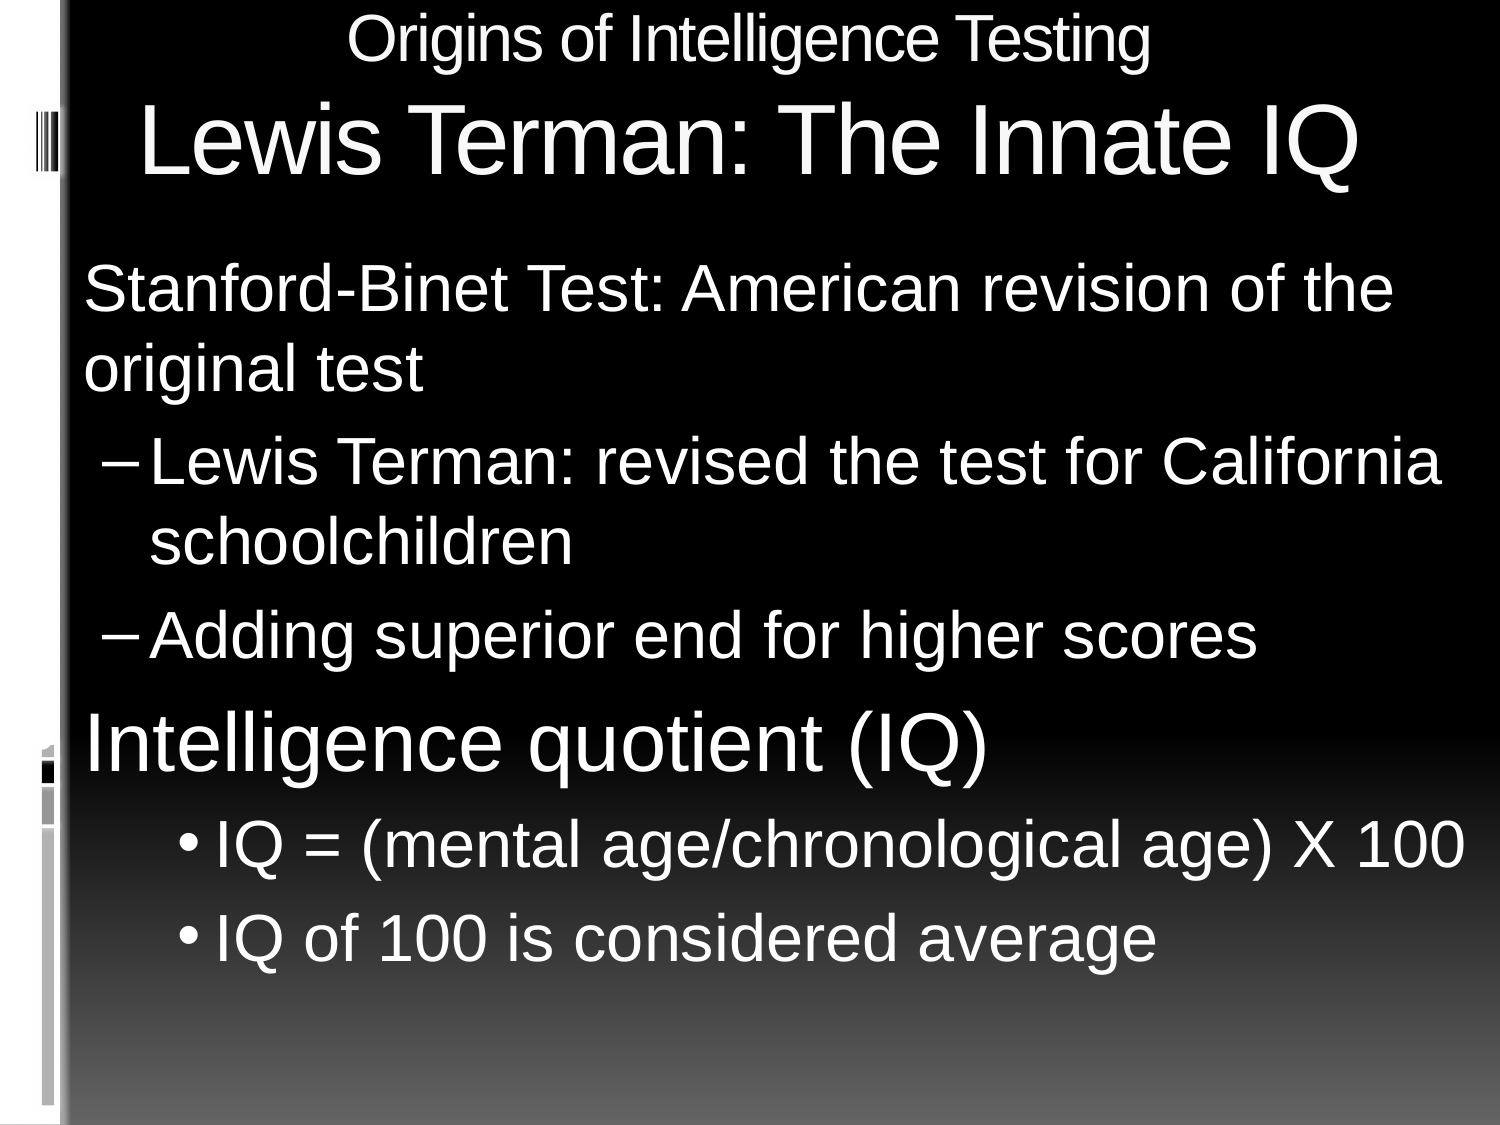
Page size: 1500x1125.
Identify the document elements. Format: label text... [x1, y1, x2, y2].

text_box Stanford-Binet Test: American revision of the original test Lewis Terman: revised the test for California schoolchildren Adding superior end for higher scores Intelligence quotient (IQ) IQ = (mental age/chronological age) X 100 IQ of 100 is considered average [12, 237, 1500, 980]
title Origins of Intelligence Testing Lewis Terman: The Innate IQ [0, 0, 1500, 255]
